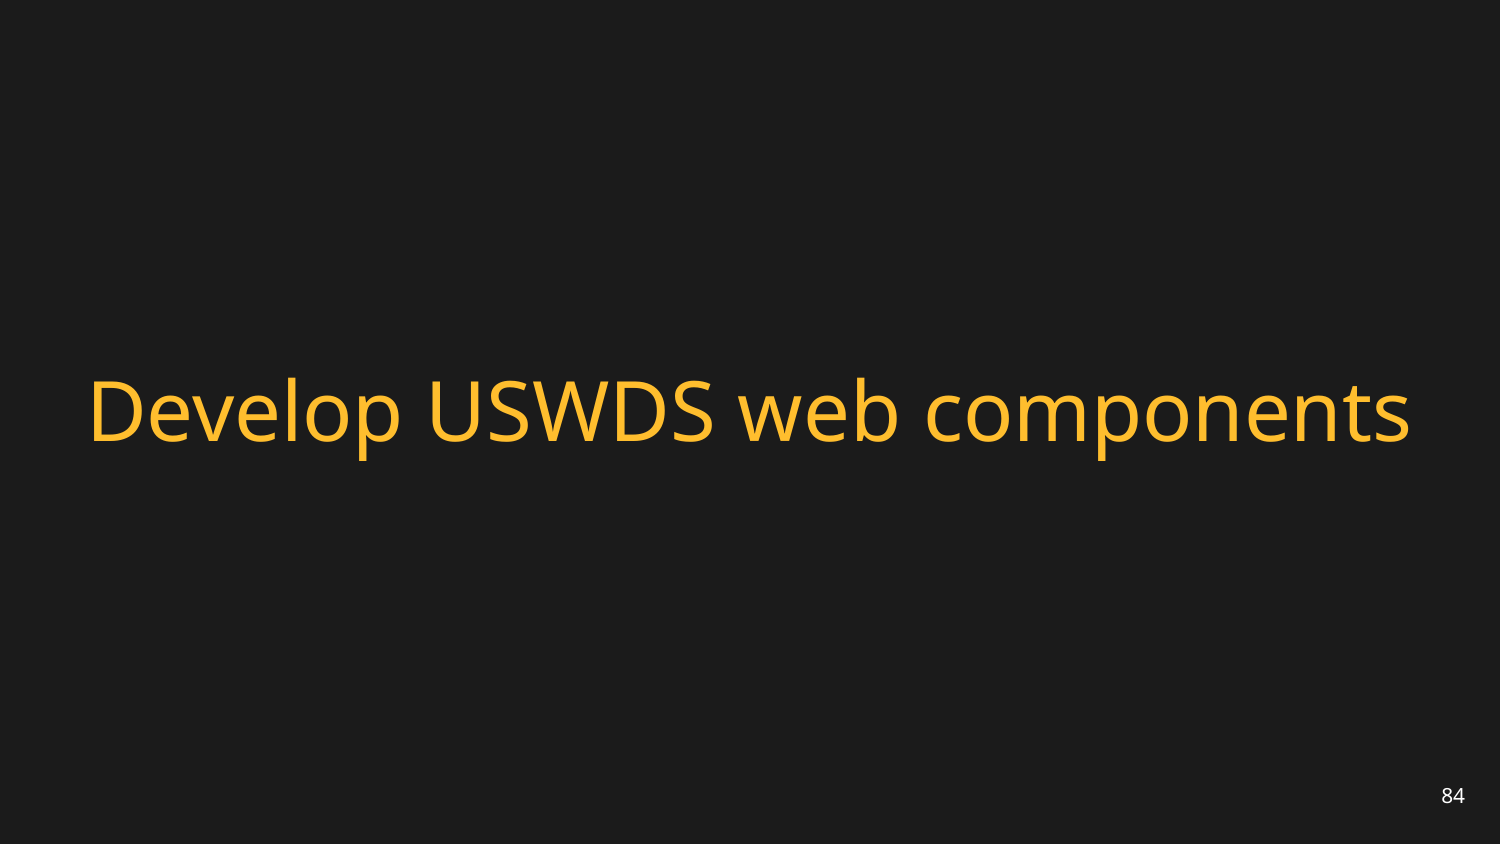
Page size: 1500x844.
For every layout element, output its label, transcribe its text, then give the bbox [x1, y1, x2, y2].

title Develop USWDS web components [51, 72, 1449, 753]
slide_number 84 [1389, 764, 1480, 830]
